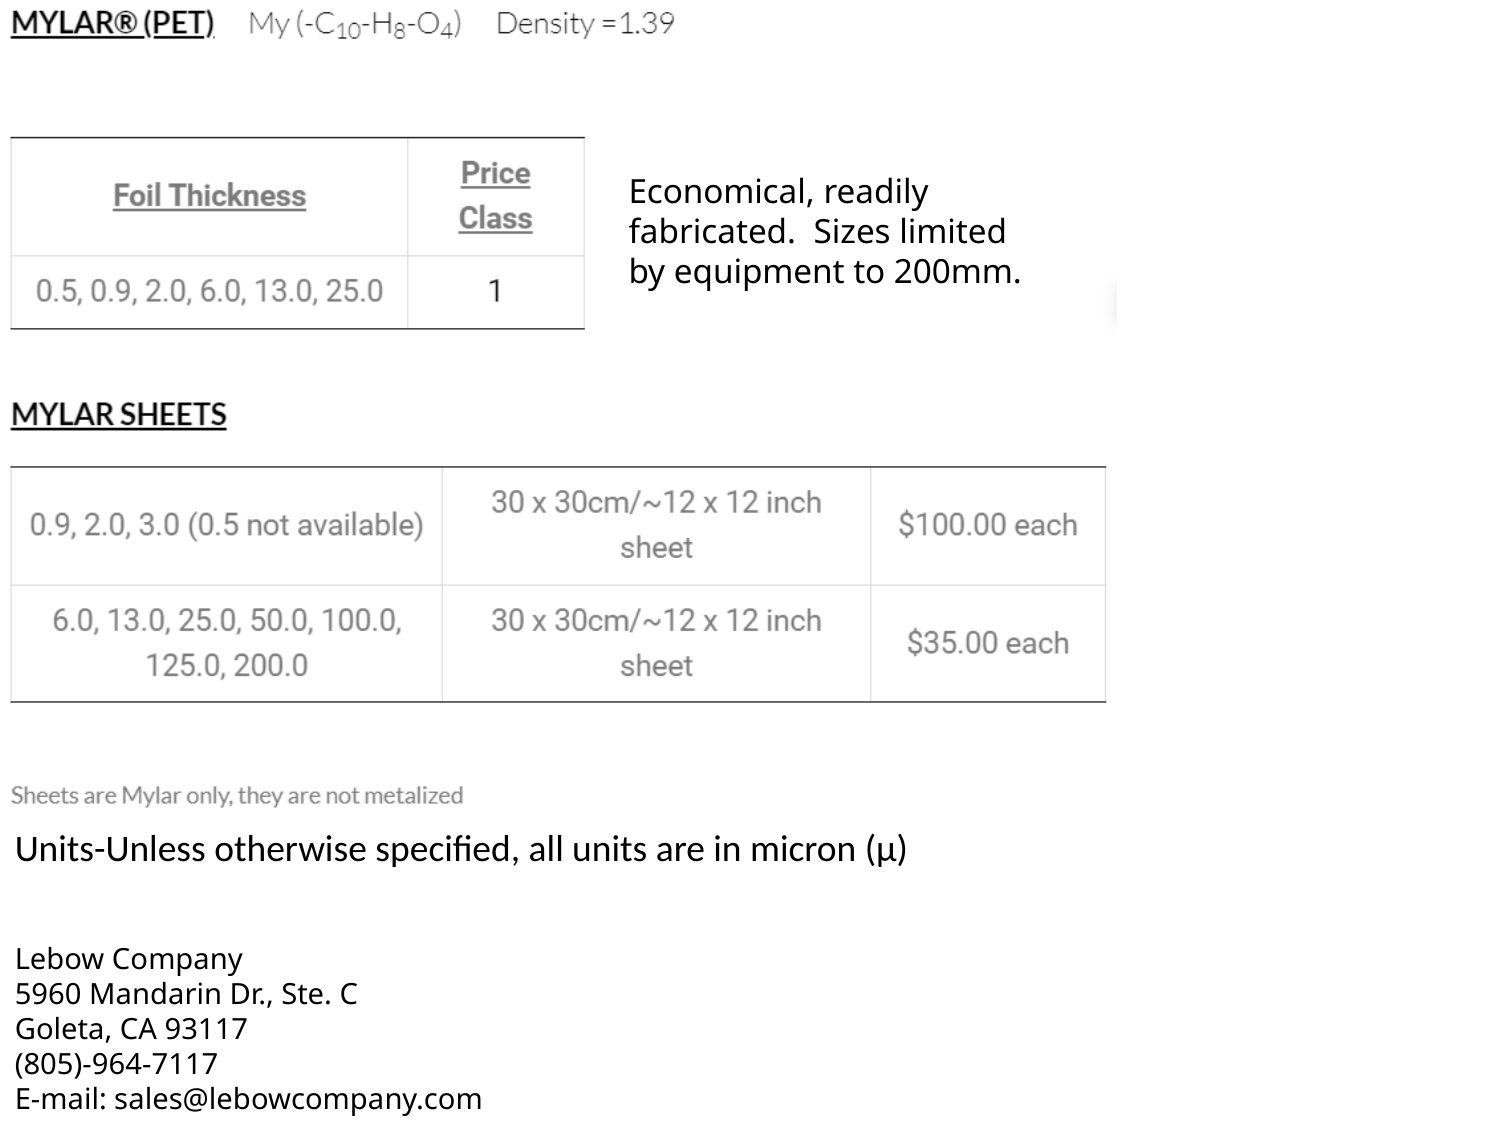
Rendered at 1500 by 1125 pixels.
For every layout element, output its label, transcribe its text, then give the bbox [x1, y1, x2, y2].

picture [0, 0, 1117, 817]
text_box Lebow Company 5960 Mandarin Dr., Ste. C Goleta, CA 93117 (805)-964-7117 E-mail: sales@lebowcompany.com [0, 933, 853, 1123]
text_box Units-Unless otherwise specified, all units are in micron (μ) [0, 817, 978, 877]
